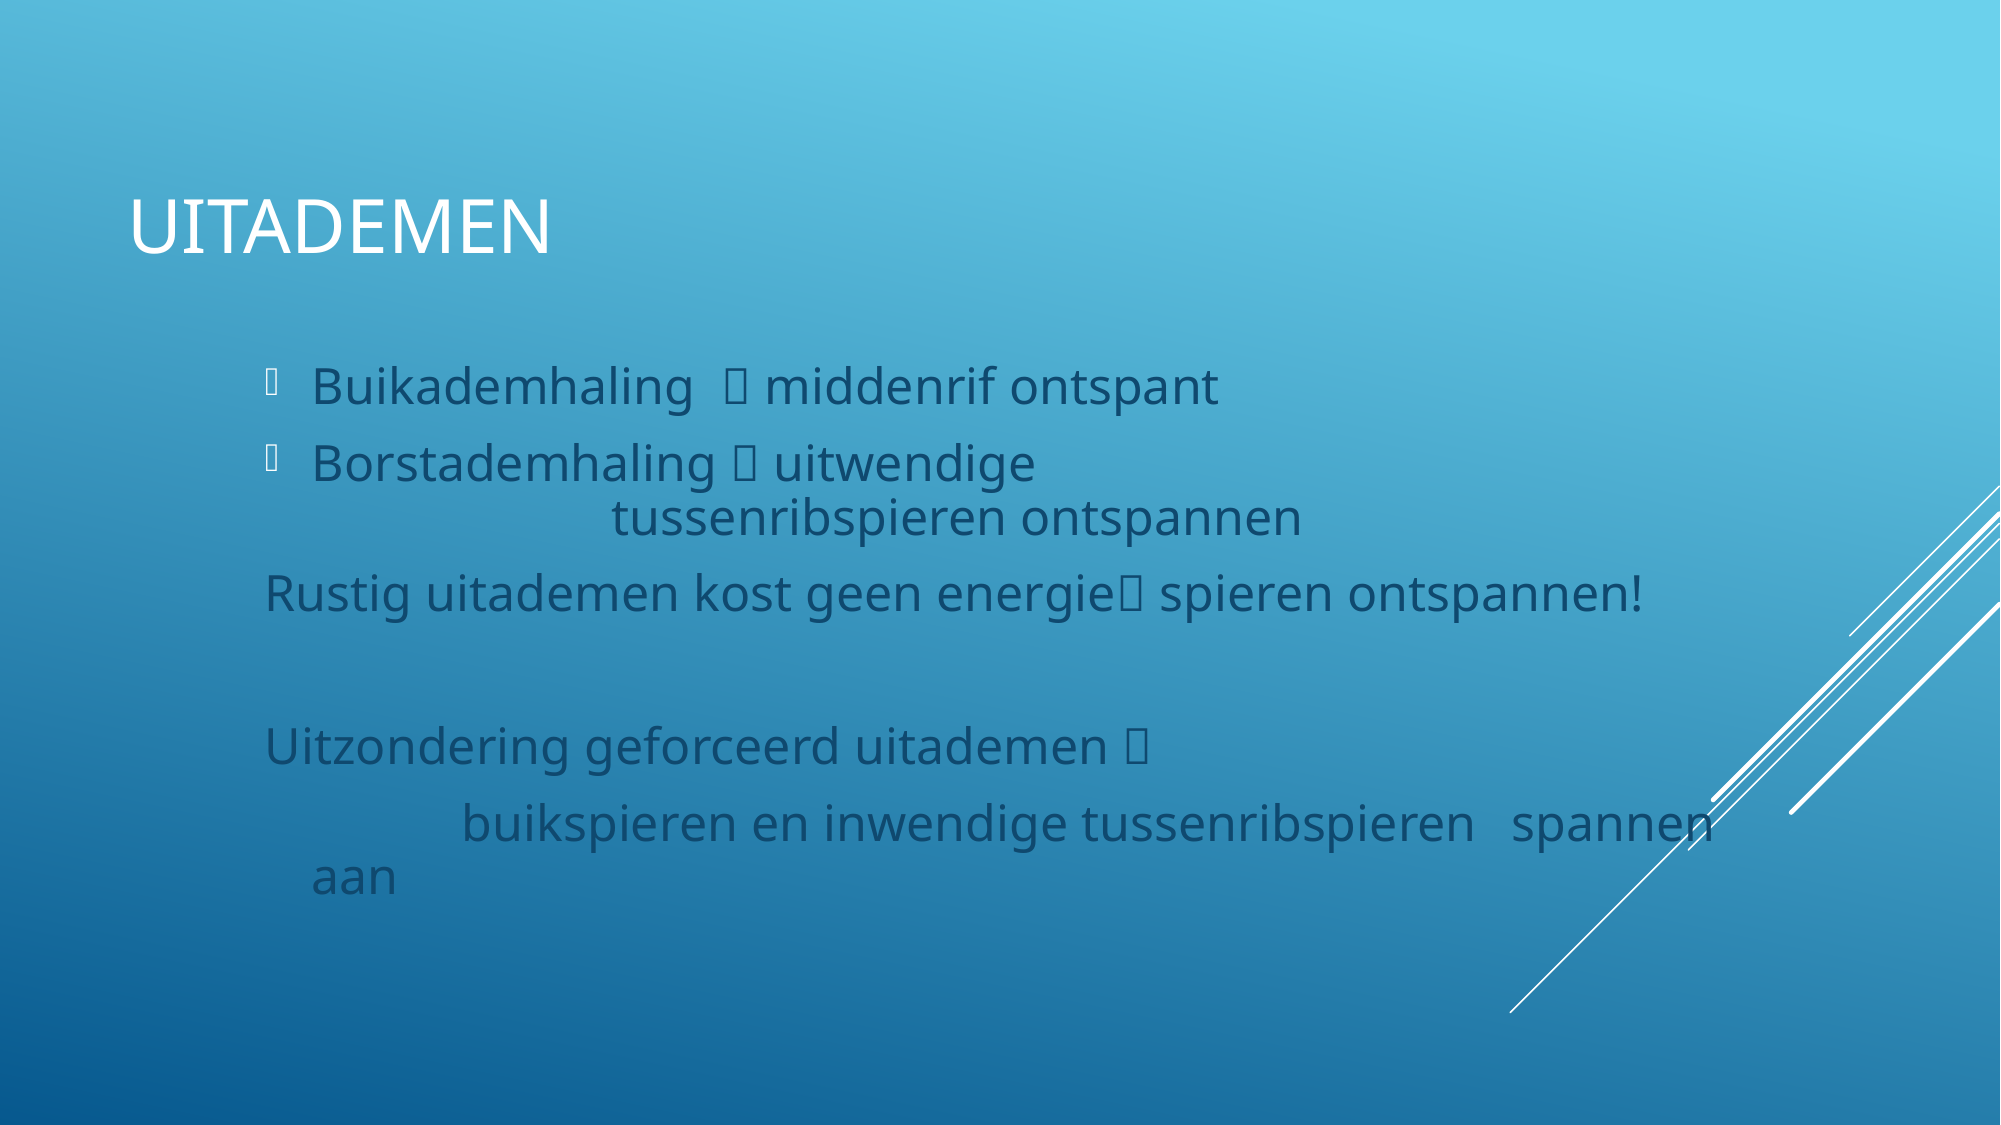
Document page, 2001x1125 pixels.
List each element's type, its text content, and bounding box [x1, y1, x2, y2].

title Uitademen [112, 82, 1513, 364]
list Buikademhaling  middenrif ontspant Borstademhaling  uitwendige tussenribspieren ontspannen Rustig uitademen kost geen energie spieren ontspannen! Uitzondering geforceerd uitademen  buikspieren en inwendige tussenribspieren spannen aan [249, 262, 1738, 1005]
